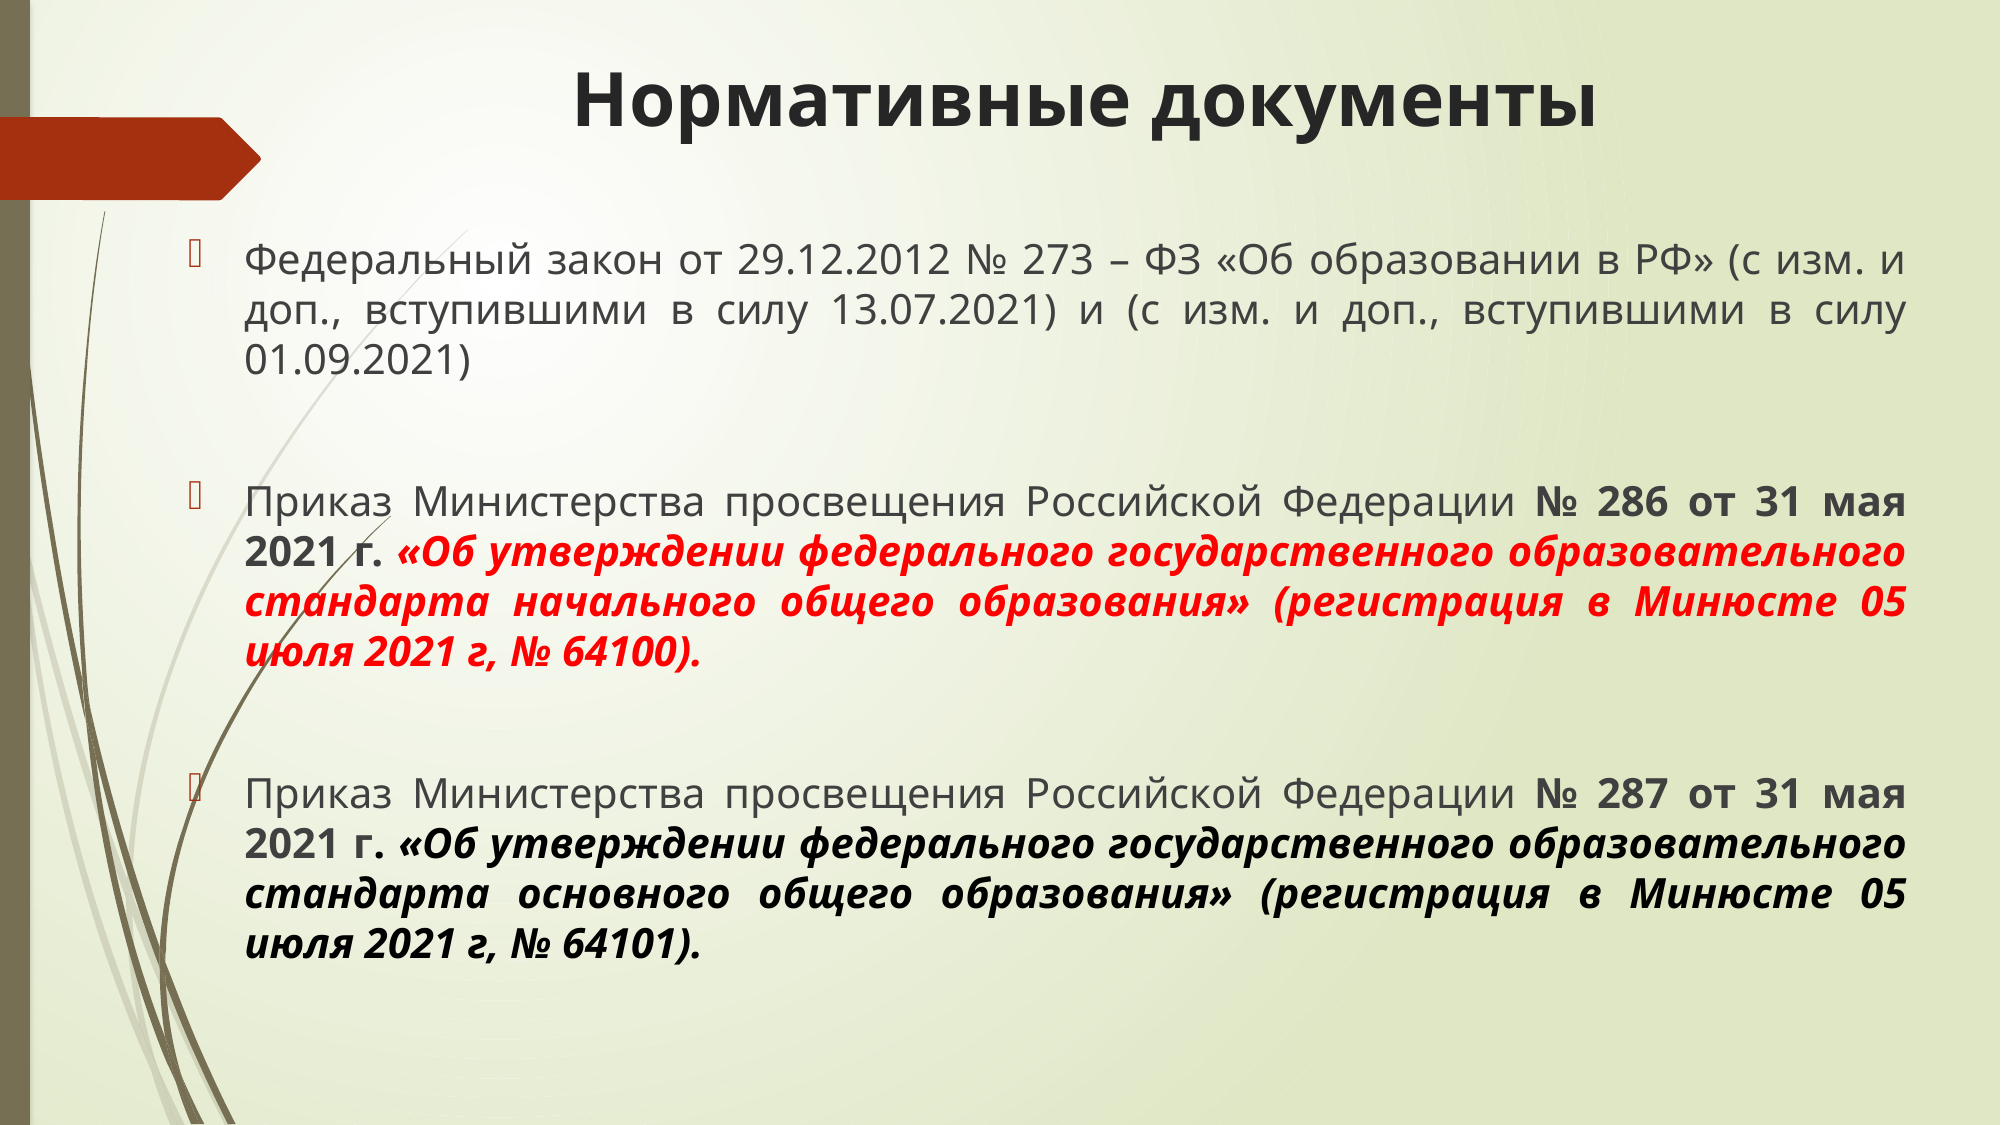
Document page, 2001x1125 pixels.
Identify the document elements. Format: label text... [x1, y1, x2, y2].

list Федеральный закон от 29.12.2012 № 273 – ФЗ «Об образовании в РФ» (с изм. и доп., вступившими в силу 13.07.2021) и (с изм. и доп., вступившими в силу 01.09.2021) Приказ Министерства просвещения Российской Федерации № 286 от 31 мая 2021 г. «Об утверждении федерального государственного образовательного стандарта начального общего образования» (регистрация в Минюсте 05 июля 2021 г, № 64100). Приказ Министерства просвещения Российской Федерации № 287 от 31 мая 2021 г. «Об утверждении федерального государственного образовательного стандарта основного общего образования» (регистрация в Минюсте 05 июля 2021 г, № 64101). [173, 224, 1923, 1056]
title Нормативные документы [249, 43, 1923, 224]
